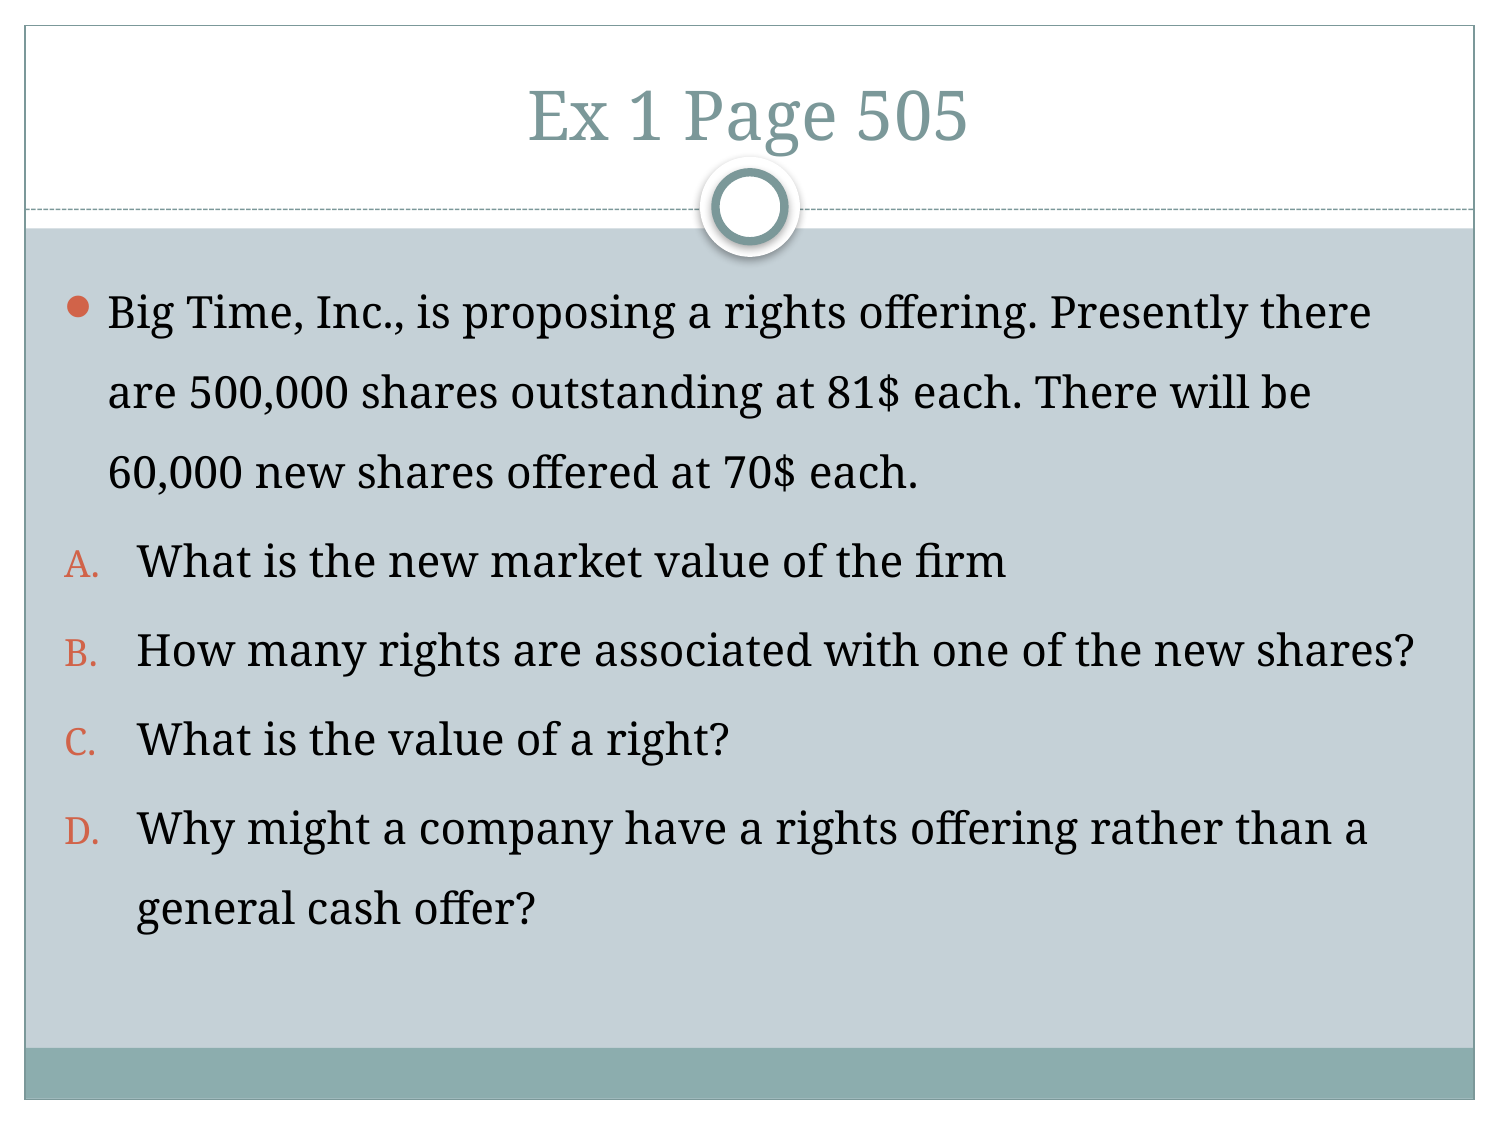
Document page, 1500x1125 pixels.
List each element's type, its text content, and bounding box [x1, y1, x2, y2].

title Ex 1 Page 505 [49, 37, 1450, 162]
list Big Time, Inc., is proposing a rights offering. Presently there are 500,000 shares outstanding at 81$ each. There will be 60,000 new shares offered at 70$ each. What is the new market value of the firm How many rights are associated with one of the new shares? What is the value of a right? Why might a company have a rights offering rather than a general cash offer? [49, 250, 1445, 1001]
